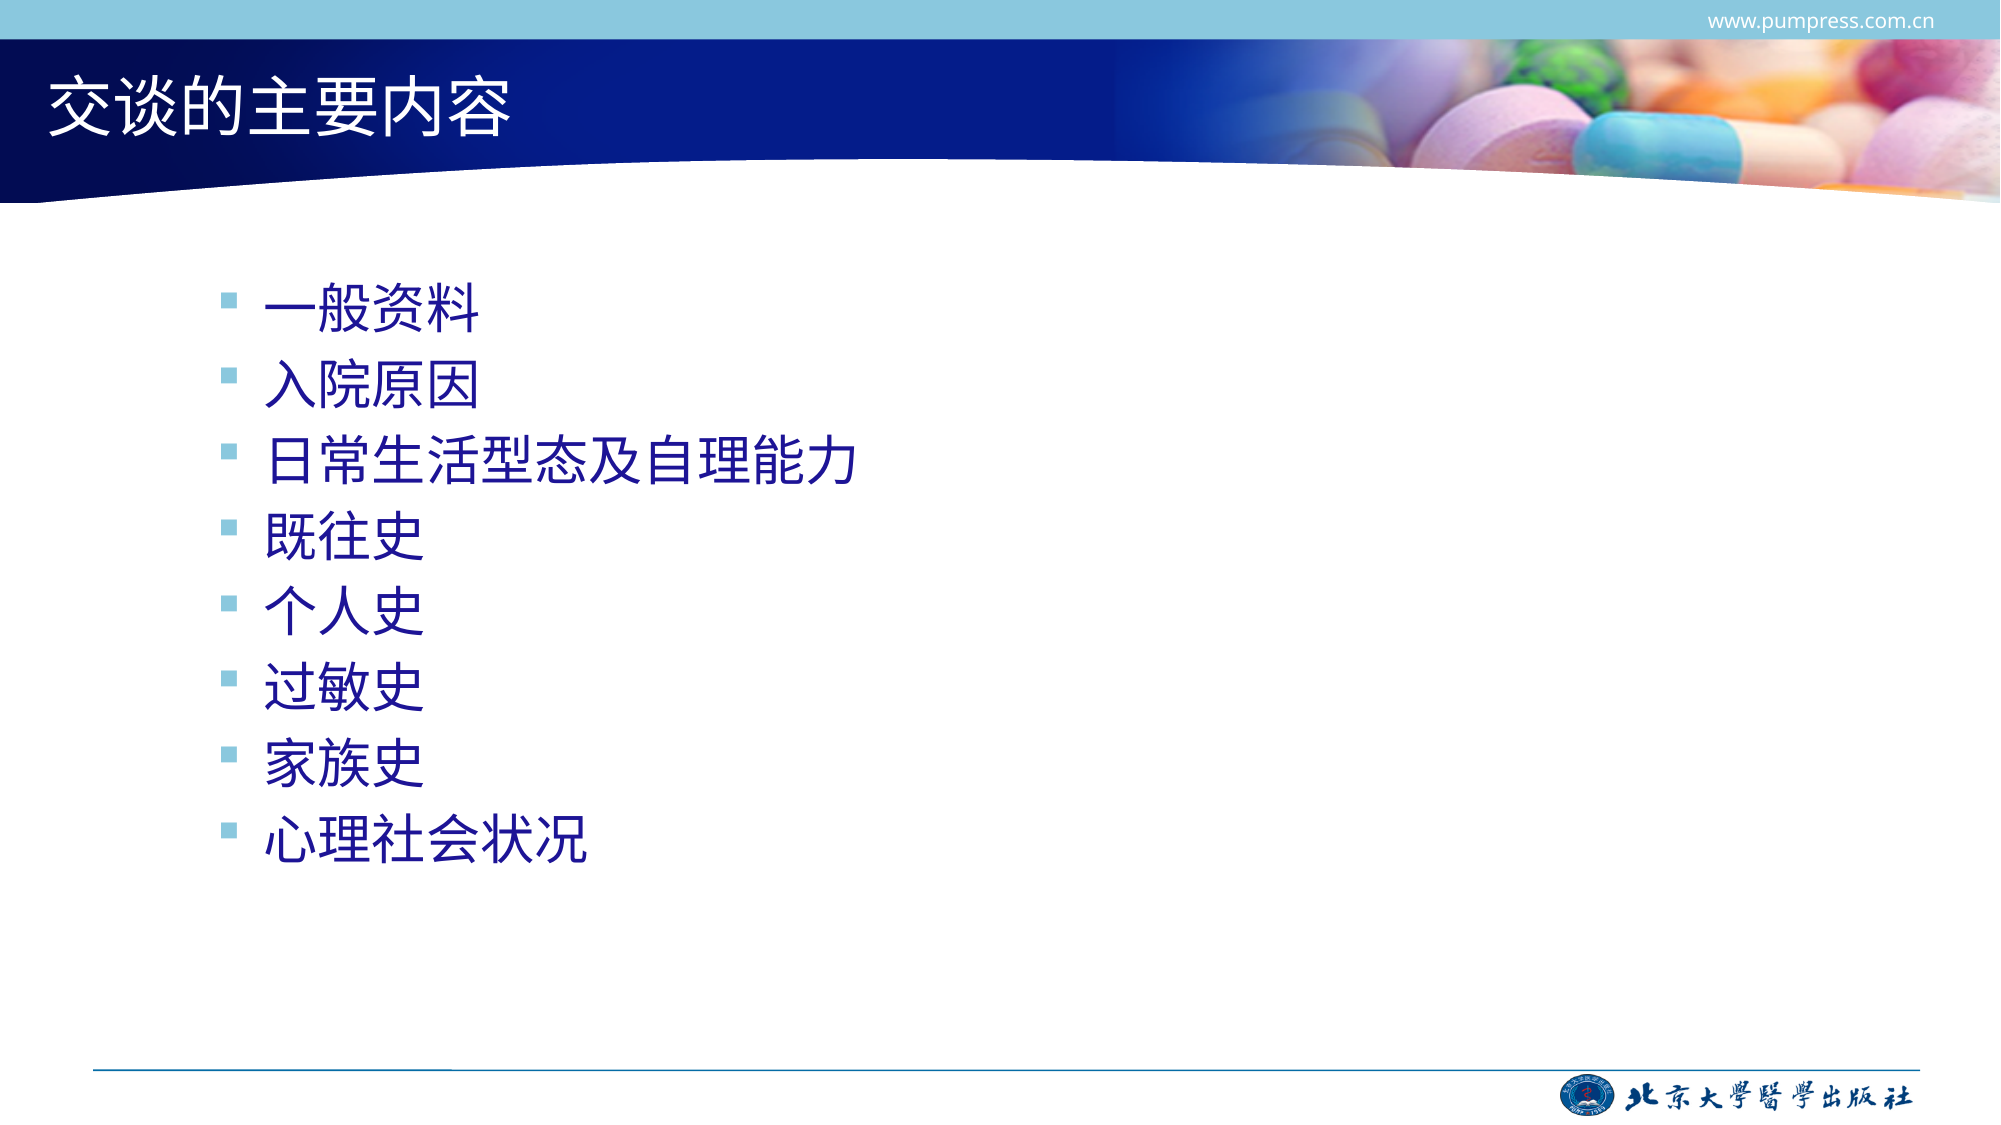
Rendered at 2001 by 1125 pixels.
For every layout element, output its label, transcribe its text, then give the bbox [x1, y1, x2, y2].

title 交谈的主要内容 [30, 58, 1799, 152]
slide_number www.pumpress.com.cn [1366, 0, 1951, 38]
picture [0, 40, 2000, 203]
picture [1560, 1074, 1915, 1118]
list 一般资料 入院原因 日常生活型态及自理能力 既往史 个人史 过敏史 家族史 心理社会状况 [126, 266, 979, 1068]
